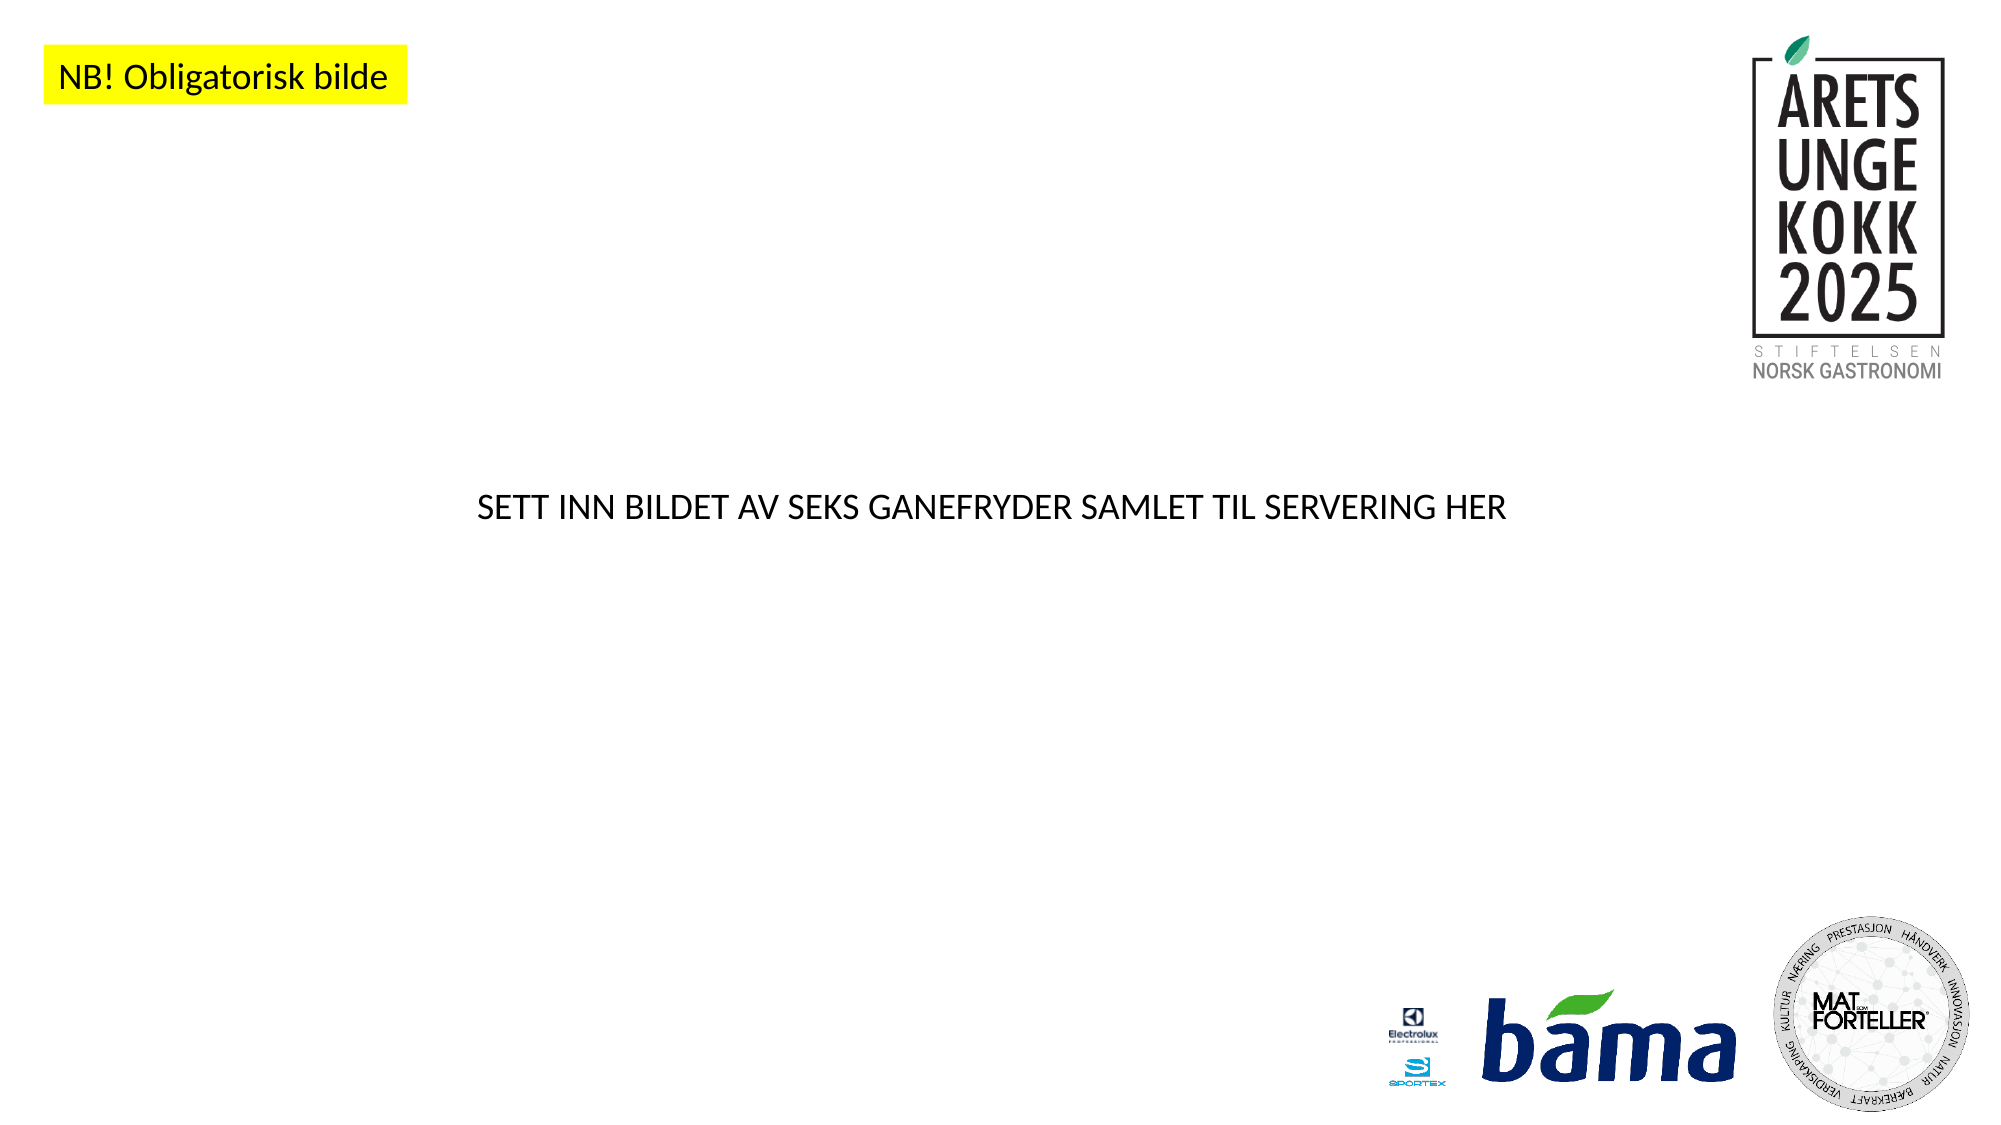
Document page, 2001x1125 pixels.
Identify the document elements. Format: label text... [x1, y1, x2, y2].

picture [1759, 897, 1983, 1125]
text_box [1386, 988, 1736, 1089]
text_box SETT INN BILDET AV SEKS GANEFRYDER SAMLET TIL SERVERING HER [336, 474, 1649, 534]
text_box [1735, 22, 1959, 393]
text_box NB! Obligatorisk bilde [43, 44, 408, 105]
